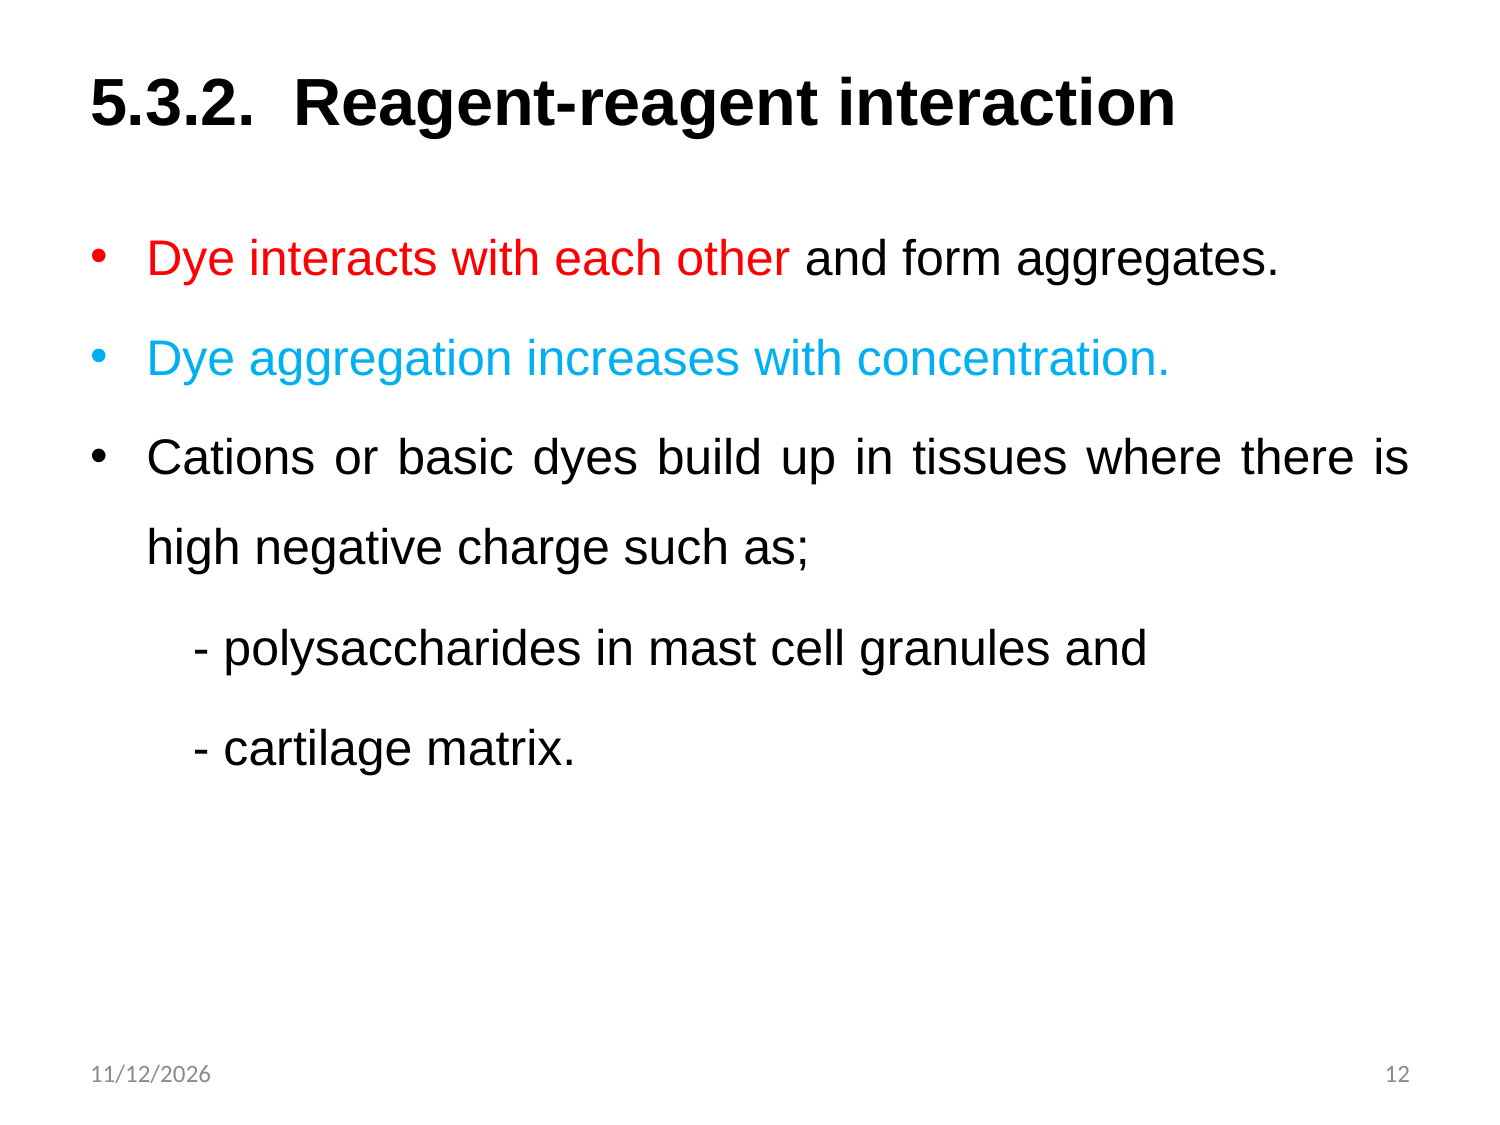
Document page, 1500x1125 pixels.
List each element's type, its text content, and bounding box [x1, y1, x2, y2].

title 5.3.2. Reagent-reagent interaction [75, 45, 1425, 187]
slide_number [75, 1042, 425, 1103]
slide_number 12 [1074, 1042, 1425, 1103]
list Dye interacts with each other and form aggregates. Dye aggregation increases with concentration. Cations or basic dyes build up in tissues where there is high negative charge such as; - polysaccharides in mast cell granules and - cartilage matrix. [75, 187, 1425, 1005]
